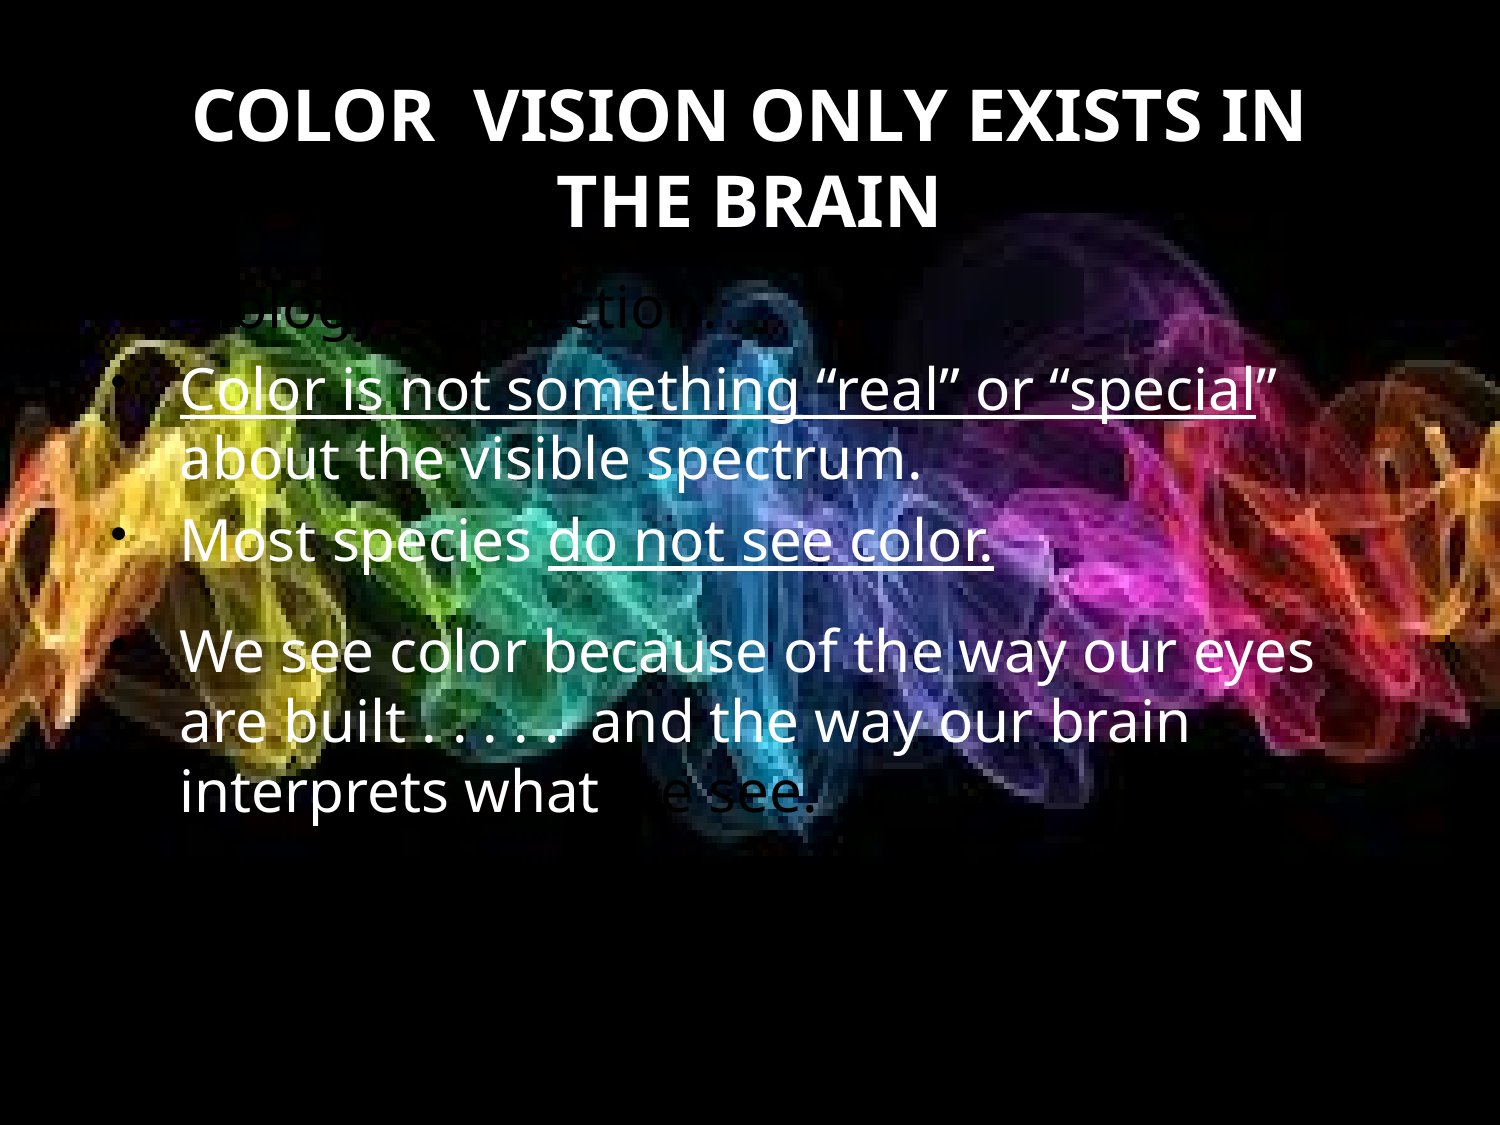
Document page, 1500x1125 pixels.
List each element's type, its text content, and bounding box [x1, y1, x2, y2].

list Biology connection: Color is not something “real” or “special” about the visible spectrum. Most species do not see color. We see color because of the way our eyes are built . . . . . and the way our brain interprets what we see. [75, 262, 1425, 1035]
picture [0, 0, 1500, 1125]
title COLOR VISION ONLY EXISTS IN THE BRAIN [112, 62, 1388, 250]
